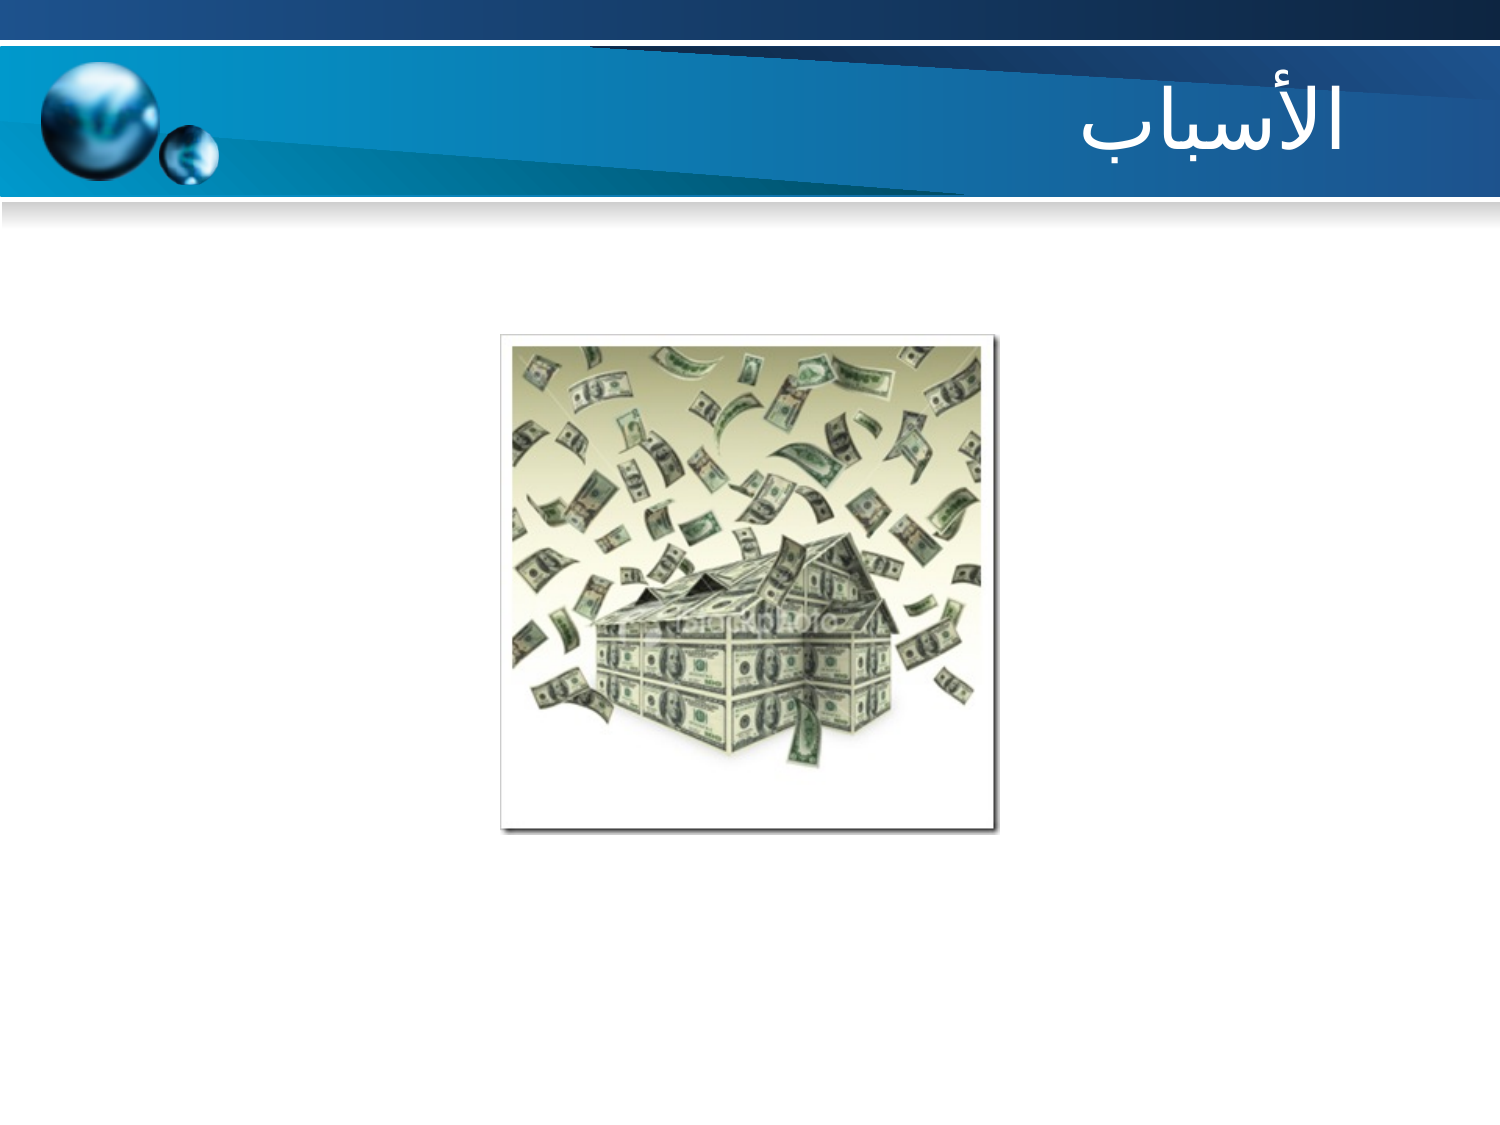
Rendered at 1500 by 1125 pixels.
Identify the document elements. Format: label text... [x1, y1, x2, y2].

picture [499, 333, 1001, 835]
picture [160, 126, 218, 184]
title الأسباب [274, 44, 1363, 188]
picture [42, 63, 159, 180]
